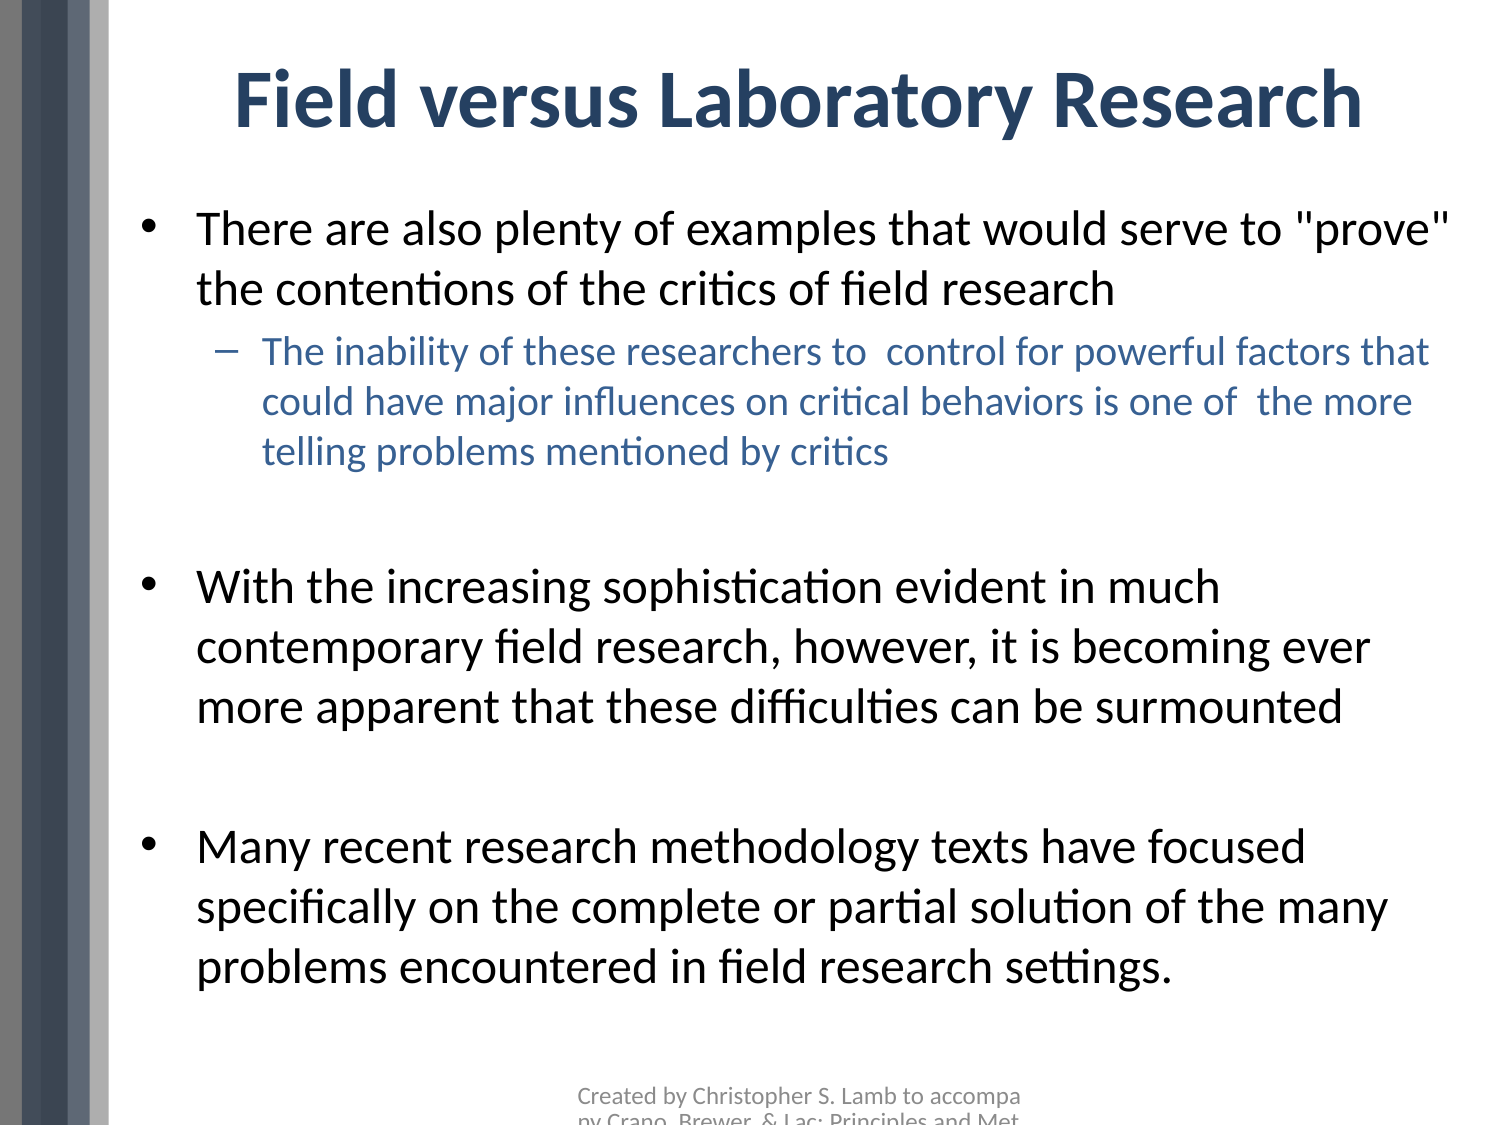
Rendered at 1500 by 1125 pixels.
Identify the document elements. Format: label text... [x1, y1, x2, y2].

title Field versus Laboratory Research [125, 0, 1475, 187]
list There are also plenty of examples that would serve to "prove" the contentions of the critics of field research The inability of these researchers to control for powerful factors that could have major influences on critical behaviors is one of the more telling problems mentioned by critics With the increasing sophistication evident in much contemporary field research, however, it is becoming ever more apparent that these difficulties can be surmounted Many recent research methodology texts have focused specifically on the complete or partial solution of the many problems encountered in field research settings. [125, 187, 1475, 1013]
footer Created by Christopher S. Lamb to accompany Crano, Brewer, & Lac: Principles and Methods of Social Research, 3rd Edition, 2015, Routledge/Taylor & Francis [562, 1065, 1038, 1125]
